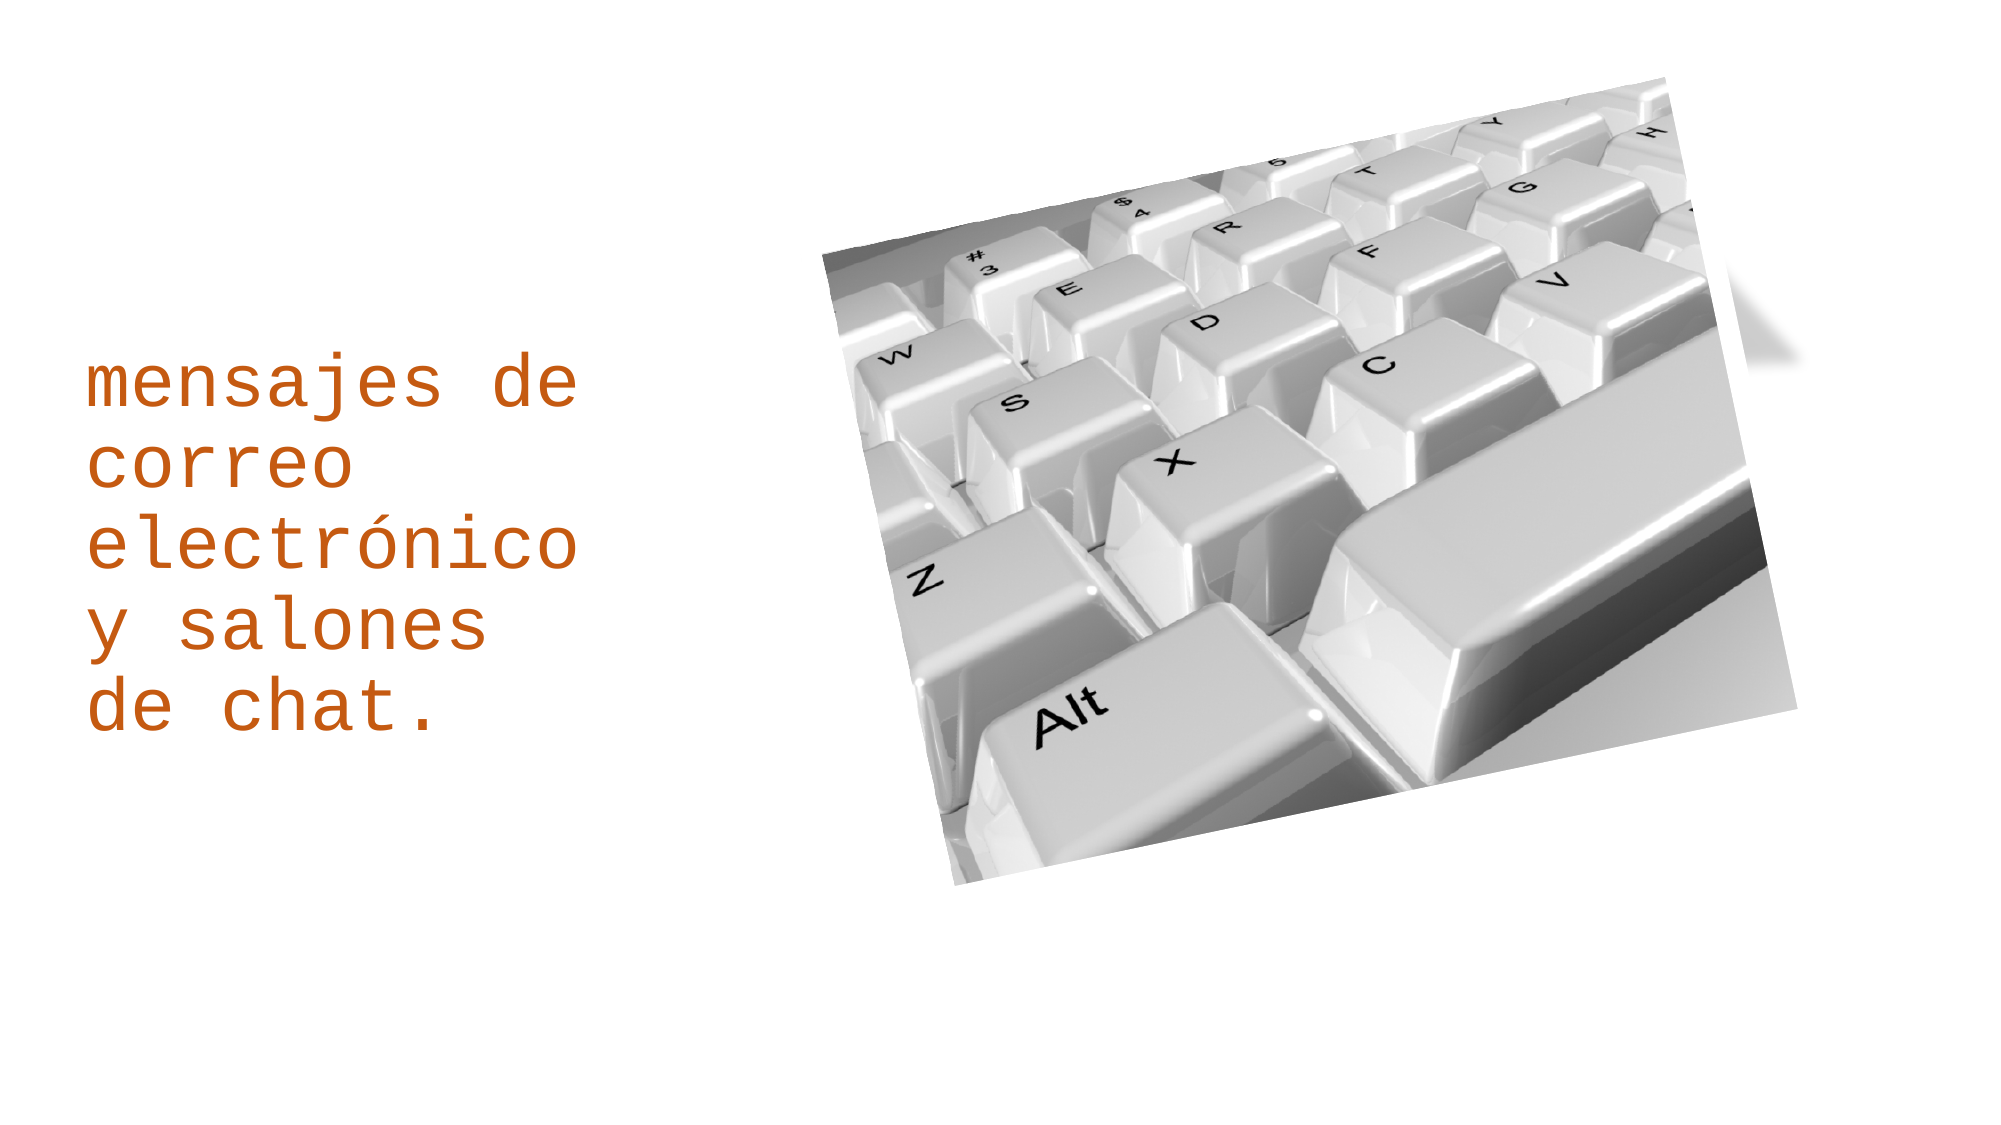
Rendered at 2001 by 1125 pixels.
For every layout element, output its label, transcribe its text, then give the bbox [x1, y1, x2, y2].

list Antes internet incluía mensajes de correo electrónico y salones de chat. [70, 91, 600, 1014]
picture [823, 78, 1797, 885]
